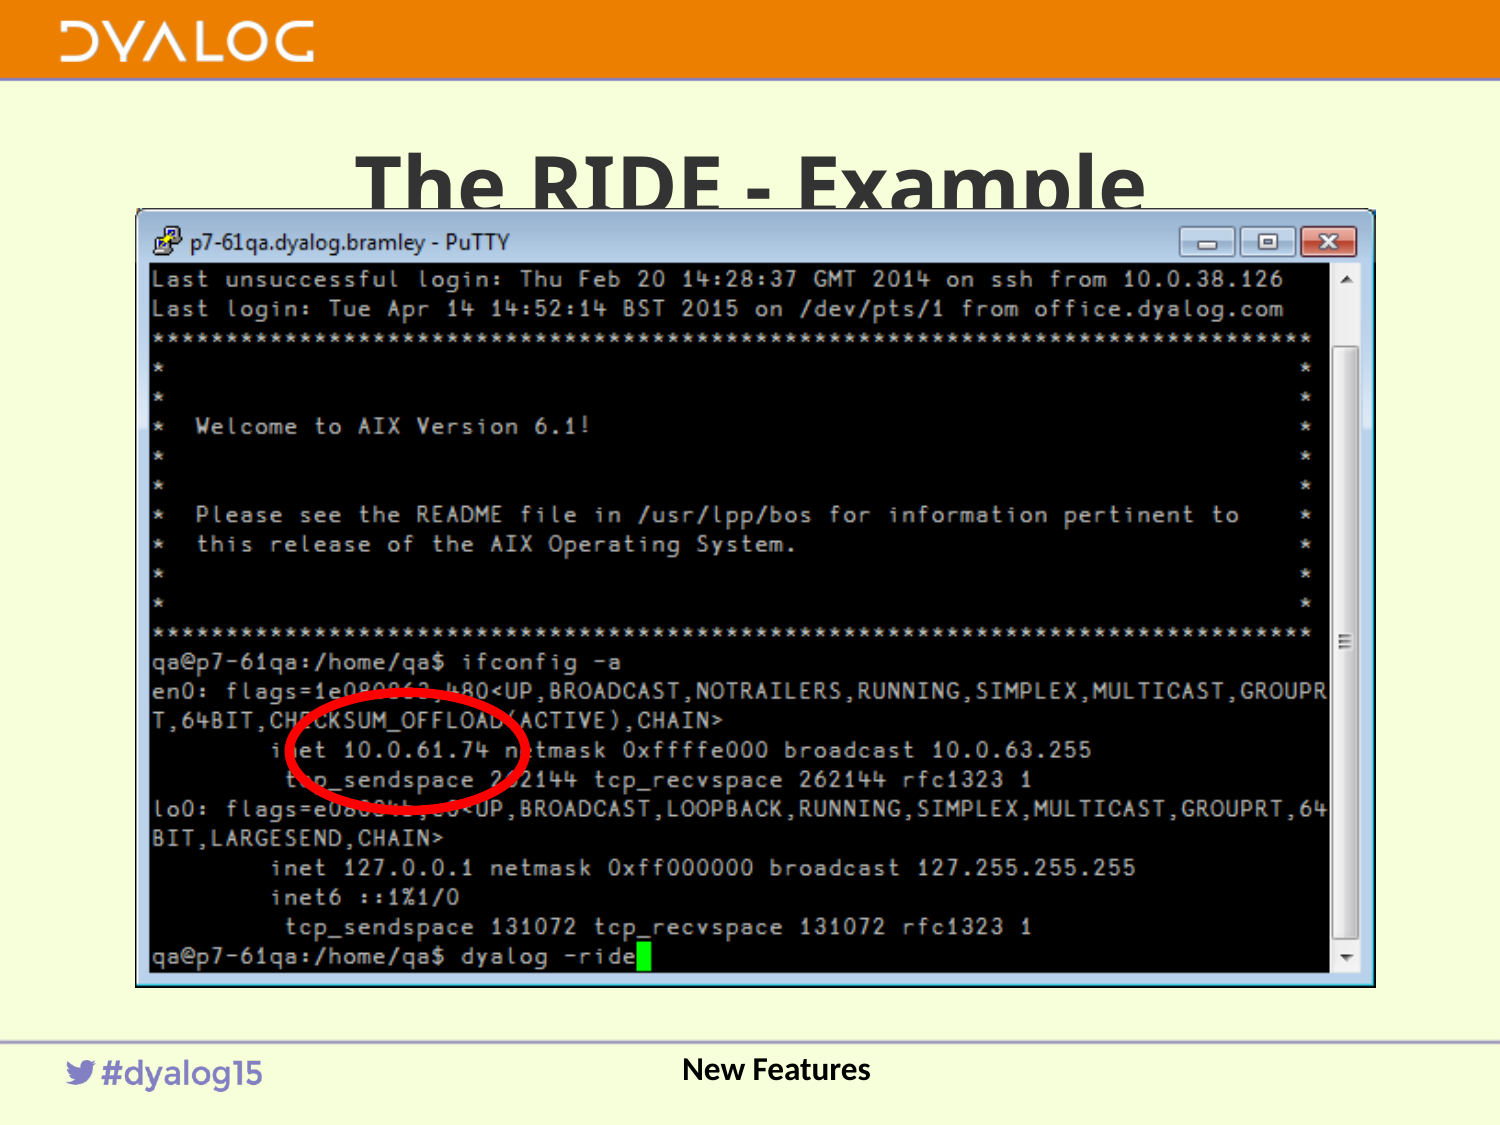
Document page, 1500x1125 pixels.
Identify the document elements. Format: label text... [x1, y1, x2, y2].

list [75, 302, 1425, 1005]
title The RIDE - Example [76, 125, 1427, 256]
picture [0, 0, 1500, 1125]
footer New Features [667, 1039, 892, 1100]
